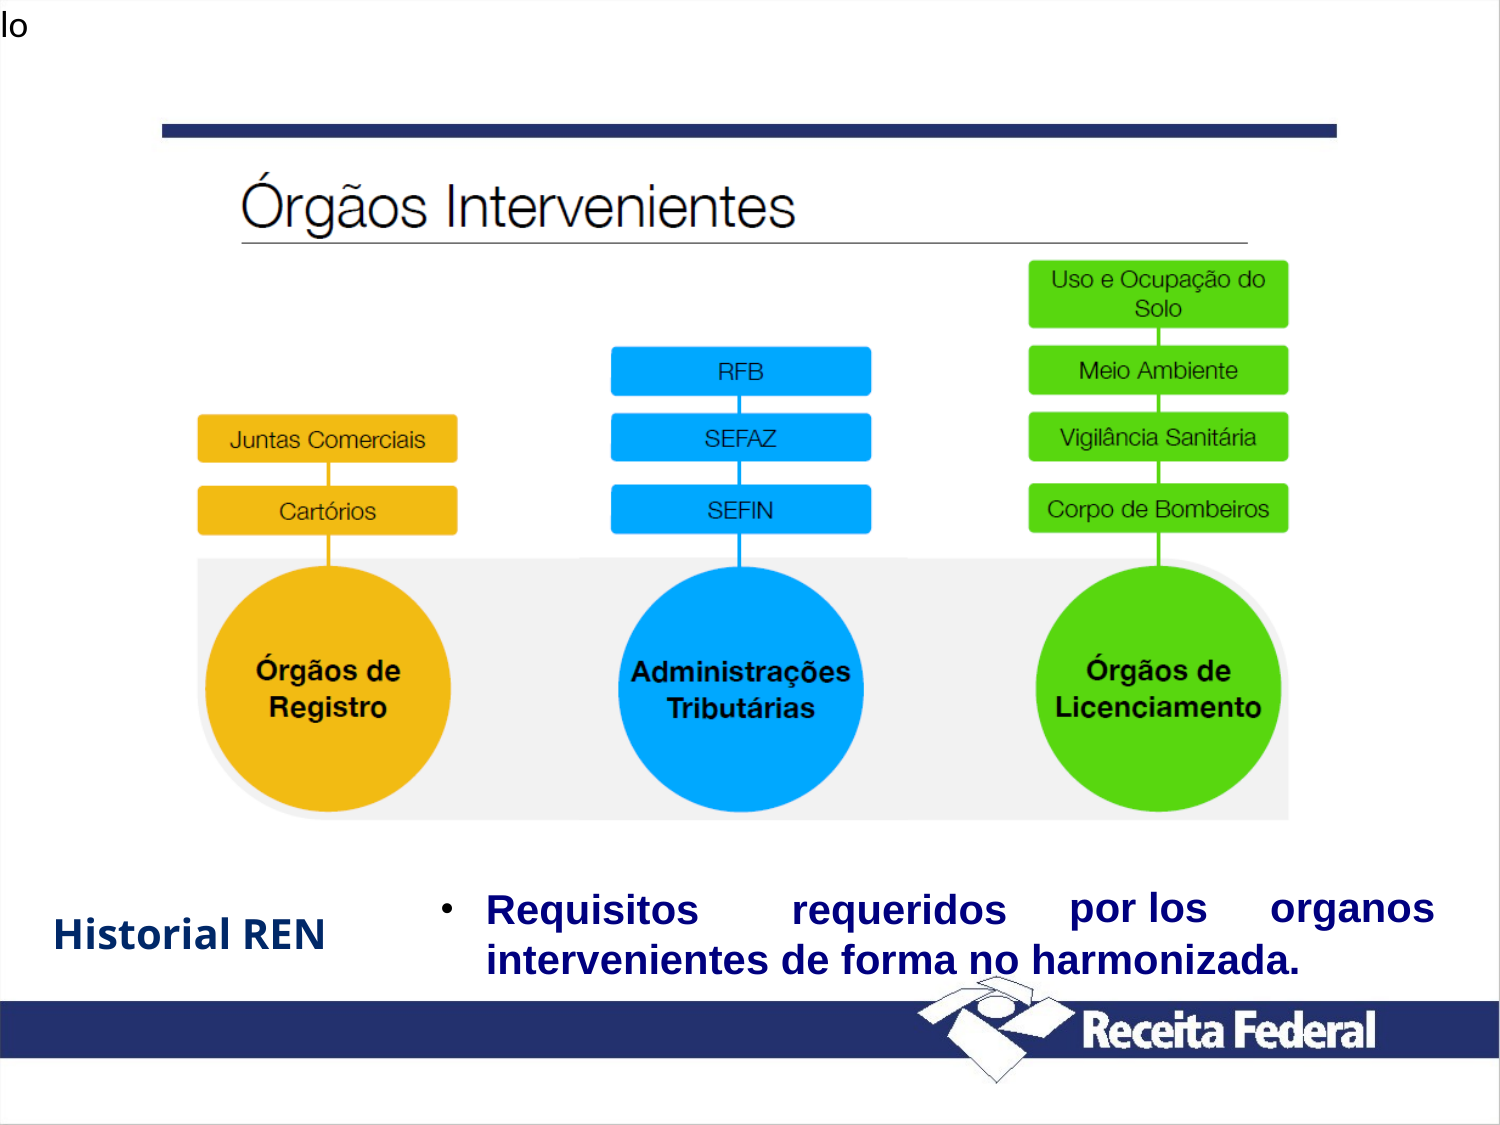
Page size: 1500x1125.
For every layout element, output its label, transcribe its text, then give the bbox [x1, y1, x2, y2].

text_box Requisitos [483, 888, 708, 935]
text_box intervenientes de forma no harmonizada. [483, 938, 1331, 985]
text_box organos [1268, 886, 1463, 935]
text_box por los [1067, 886, 1225, 935]
text_box [187, 149, 1310, 830]
text_box lo [0, 0, 1500, 1125]
text_box • [437, 886, 463, 933]
text_box requeridos [789, 888, 1067, 933]
text_box Historial REN [50, 912, 348, 959]
